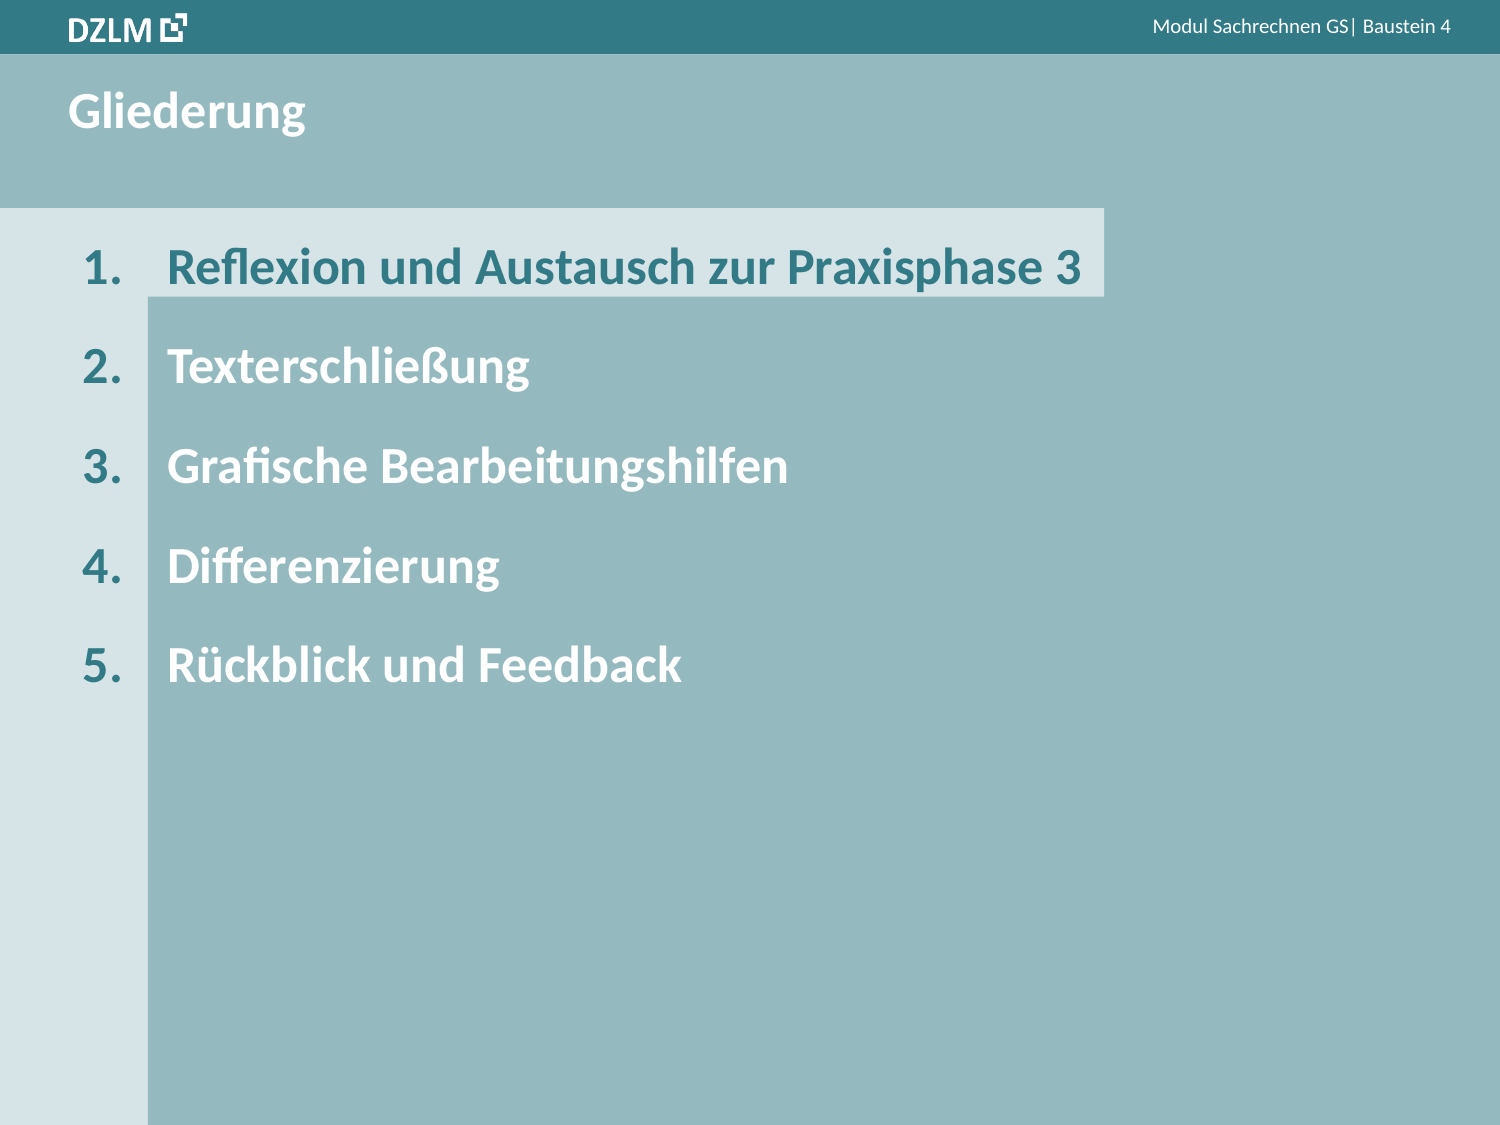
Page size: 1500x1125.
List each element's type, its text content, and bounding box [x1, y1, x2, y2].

list Reflexion und Austausch zur Praxisphase 3 Texterschließung Grafische Bearbeitungshilfen Differenzierung Rückblick und Feedback [64, 219, 1448, 646]
text_box [0, 297, 148, 1125]
text_box [0, 208, 1105, 297]
title Gliederung [53, 68, 1436, 149]
